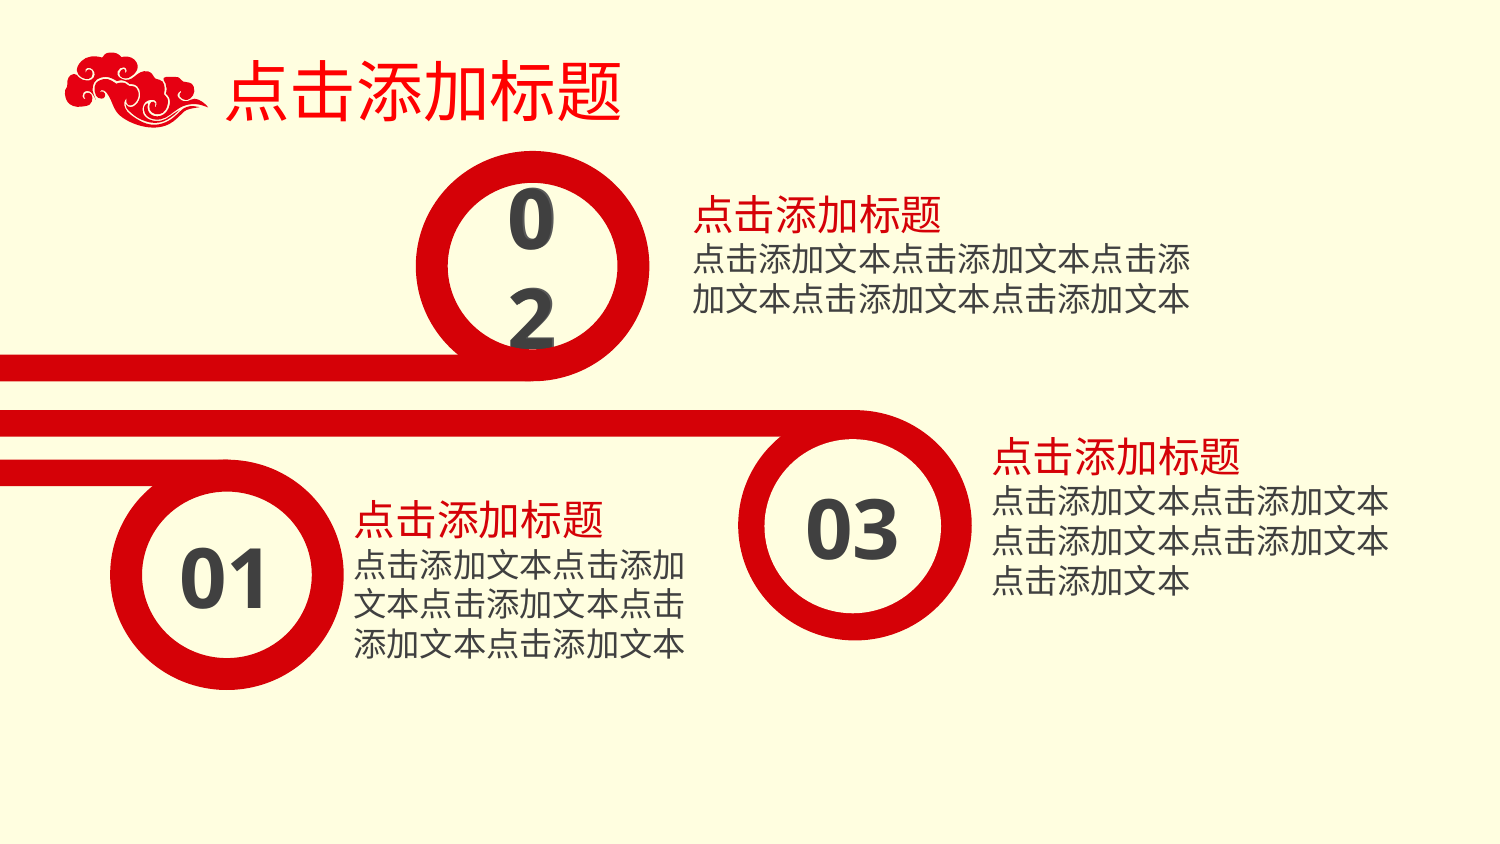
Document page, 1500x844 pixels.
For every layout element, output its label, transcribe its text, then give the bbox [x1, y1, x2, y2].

text_box [108, 457, 338, 693]
text_box [0, 353, 514, 383]
text_box [0, 408, 738, 439]
text_box 点击添加标题 [208, 42, 658, 137]
text_box 点击添加标题 点击添加文本点击添加文本点击添加文本点击添加文本点击添加文本 [977, 423, 1412, 608]
picture [64, 52, 209, 128]
text_box 01 [145, 494, 309, 655]
text_box 点击添加标题 点击添加文本点击添加文本点击添加文本点击添加文本点击添加文本 [677, 180, 1211, 326]
text_box [0, 458, 208, 488]
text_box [737, 409, 972, 641]
text_box 点击添加标题 点击添加文本点击添加文本点击添加文本点击添加文本点击添加文本 [338, 486, 715, 671]
text_box 02 [450, 185, 615, 347]
text_box [413, 148, 652, 384]
